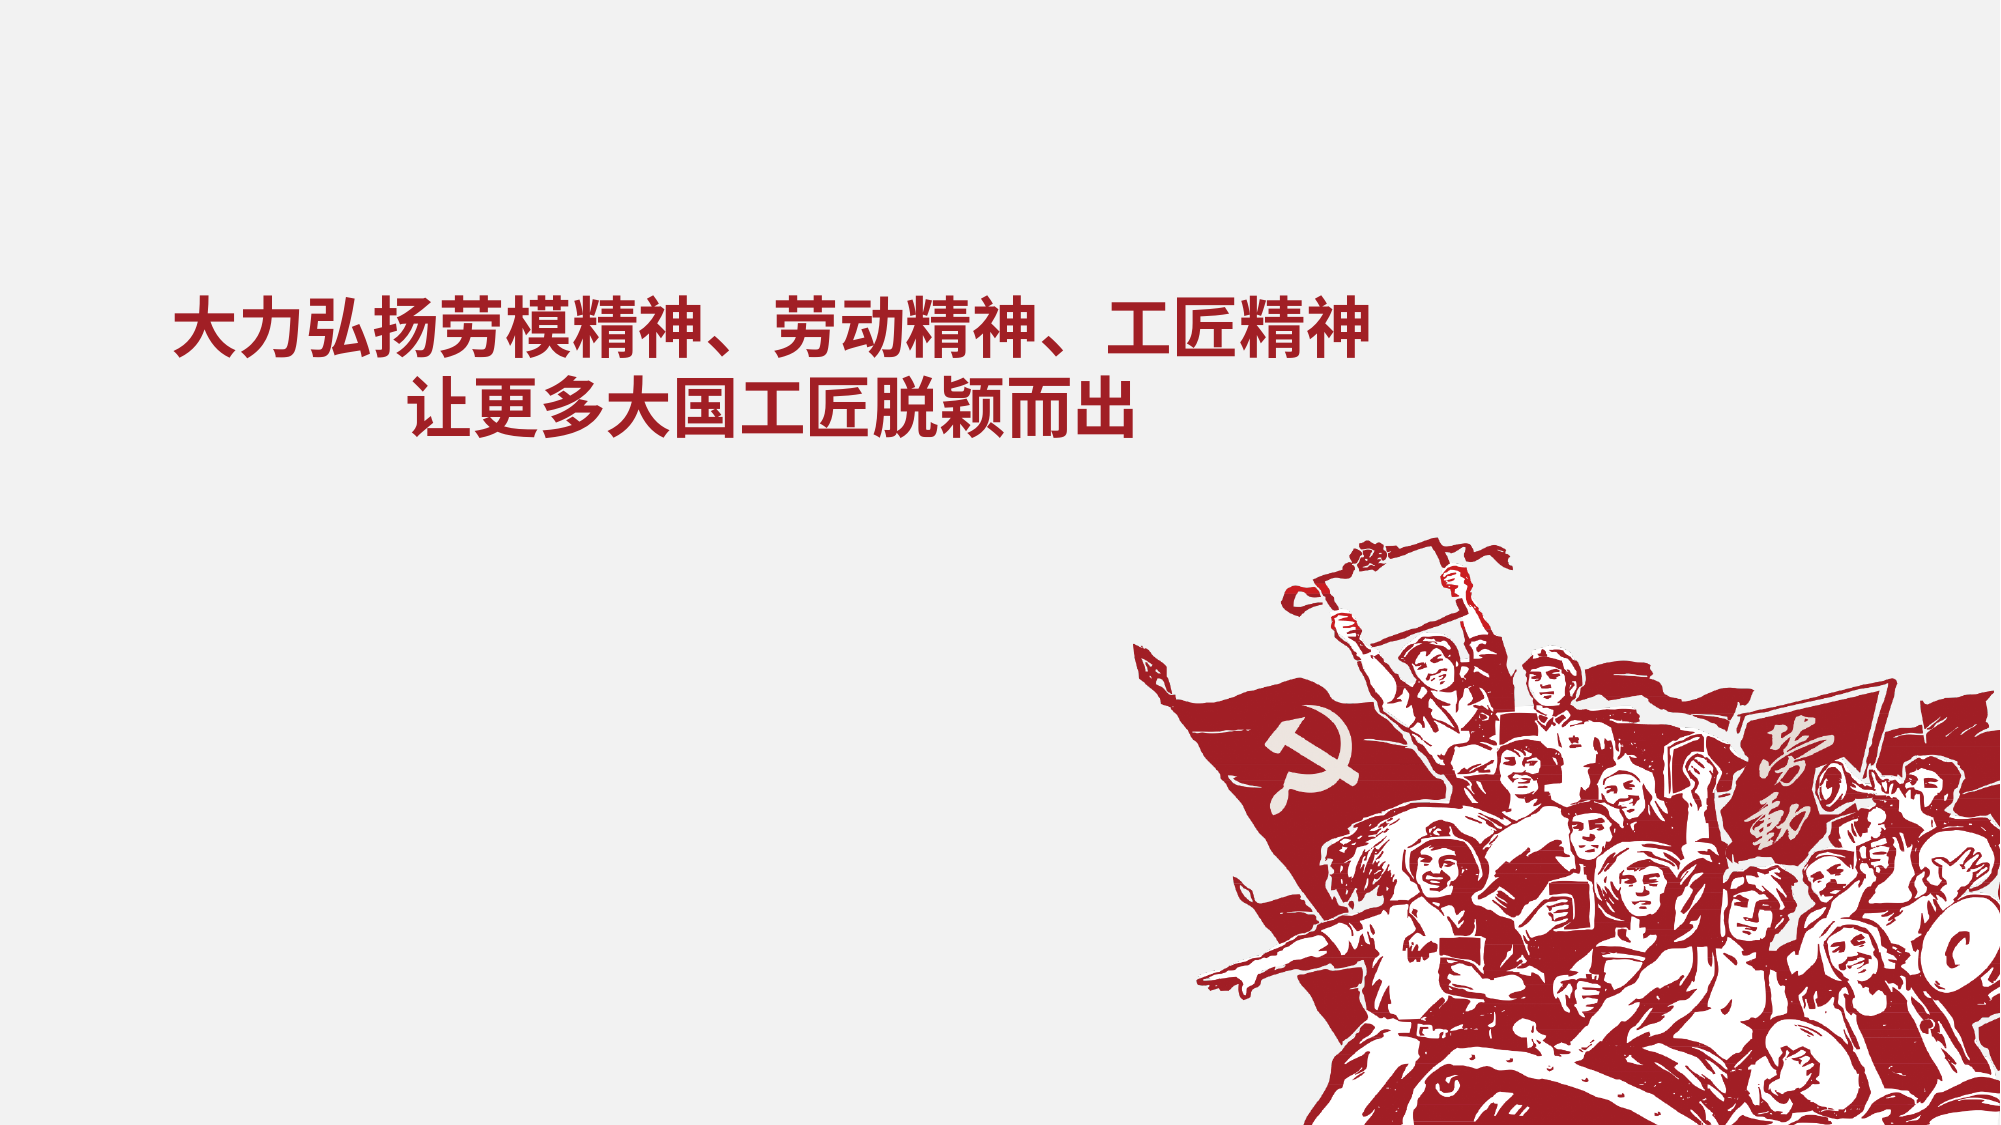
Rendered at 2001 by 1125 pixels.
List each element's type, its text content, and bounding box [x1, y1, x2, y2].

text_box 大力弘扬劳模精神、劳动精神、工匠精神 让更多大国工匠脱颖而出 [102, 278, 1458, 453]
picture [1100, 454, 2000, 1125]
